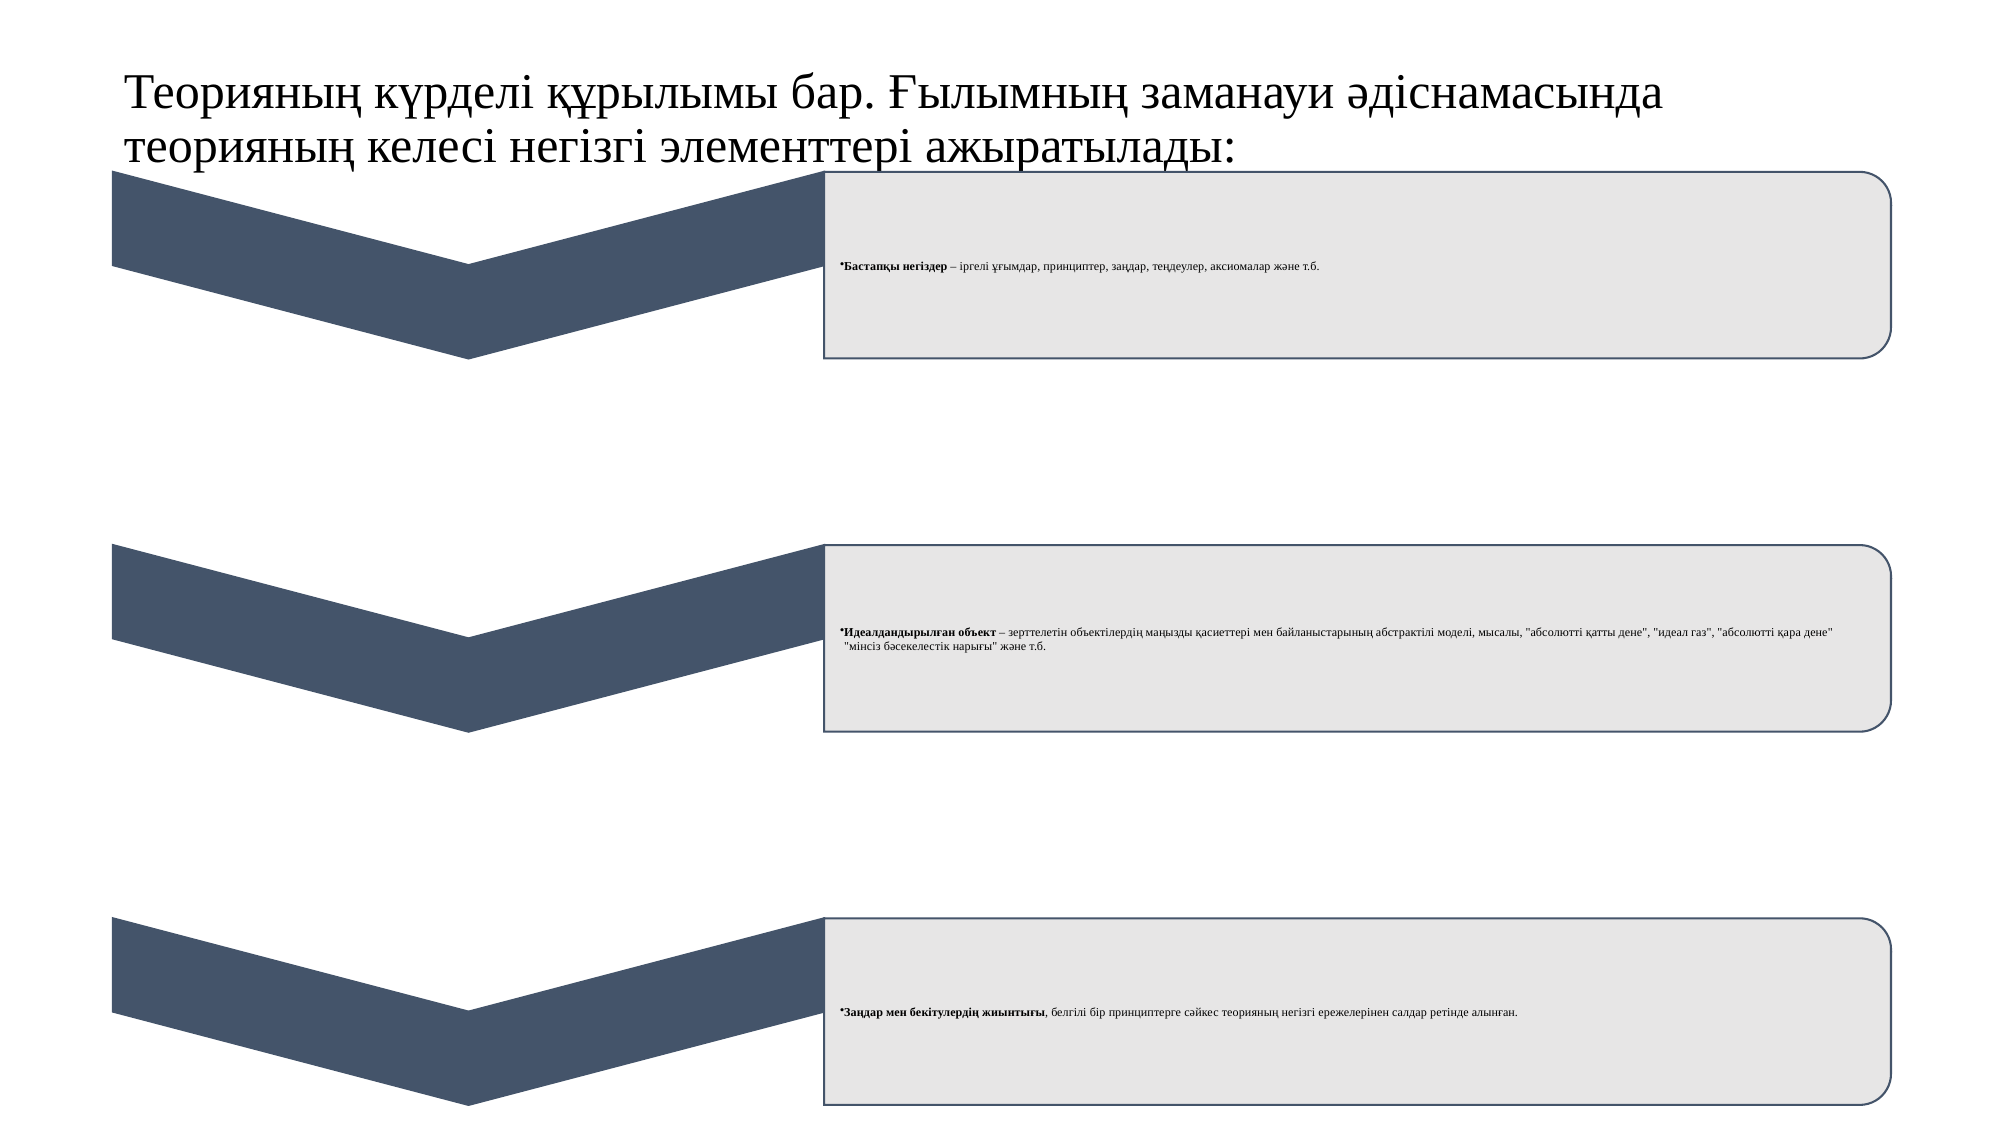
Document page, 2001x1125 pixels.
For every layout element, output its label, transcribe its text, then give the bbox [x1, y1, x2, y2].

title Теорияның күрделі құрылымы бар. Ғылымның заманауи әдіснамасында теорияның келесі негізгі элементтері ажыратылады: [109, 36, 1888, 202]
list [112, 171, 1891, 1105]
